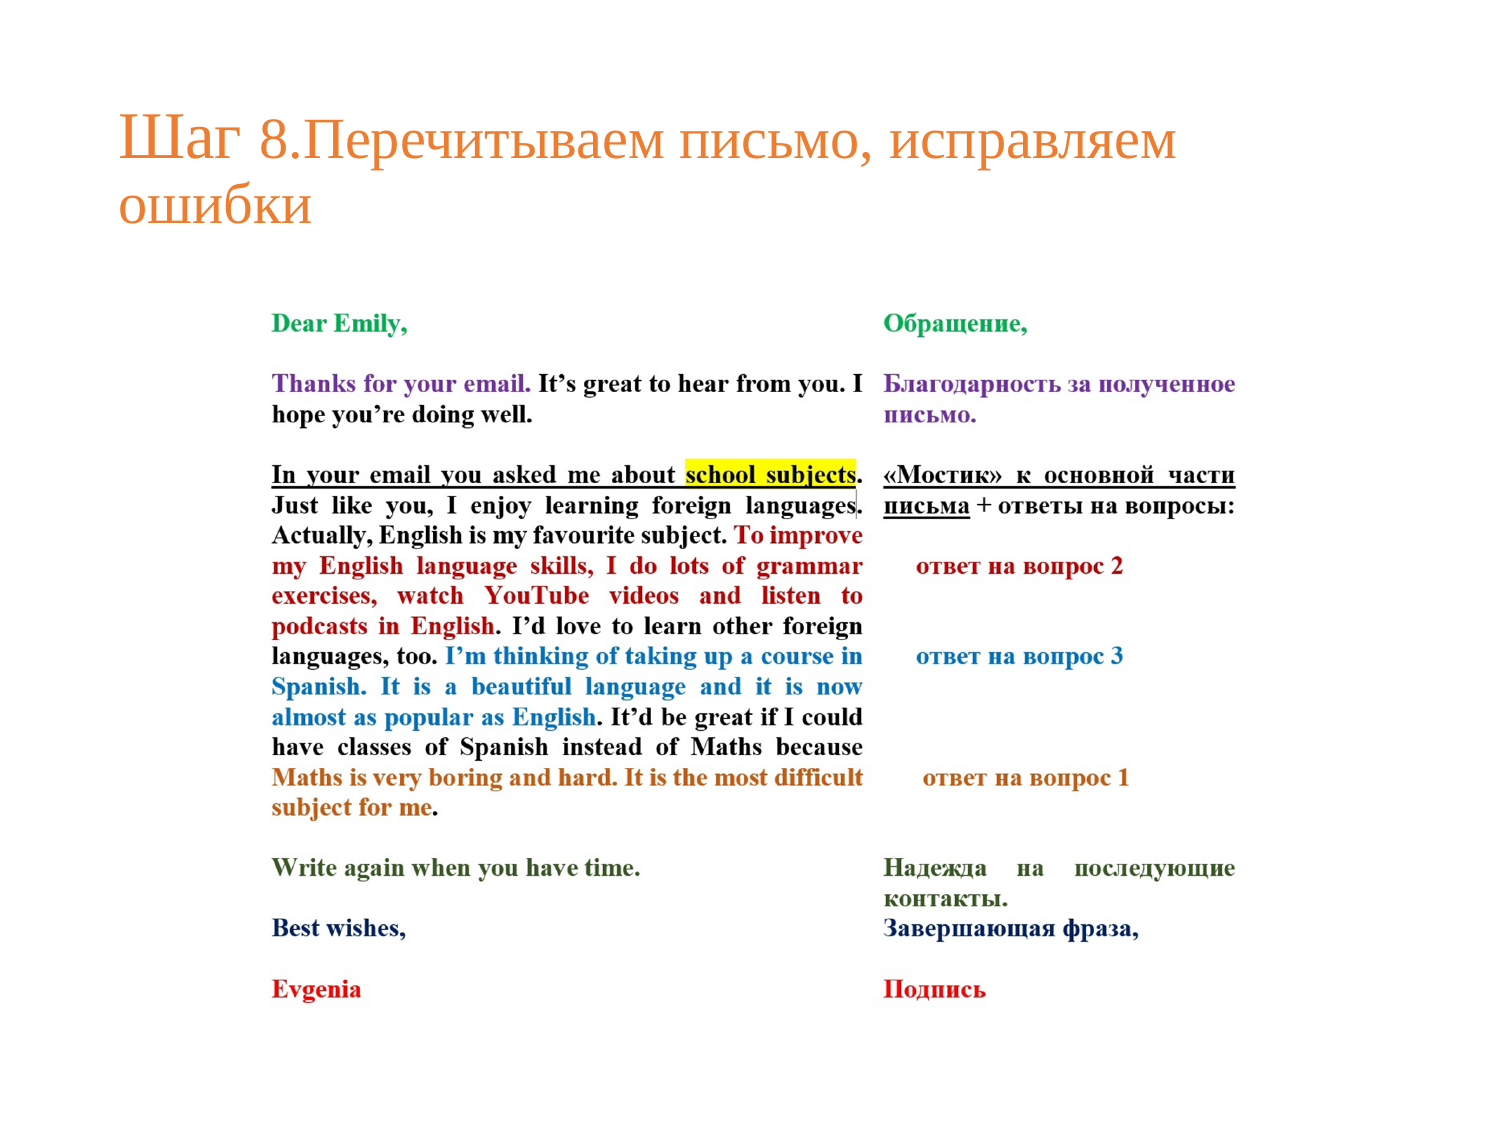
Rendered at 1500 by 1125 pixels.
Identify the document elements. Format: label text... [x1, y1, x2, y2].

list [255, 299, 1245, 1014]
title Шаг 8.Перечитываем письмо, исправляем ошибки [103, 59, 1397, 278]
